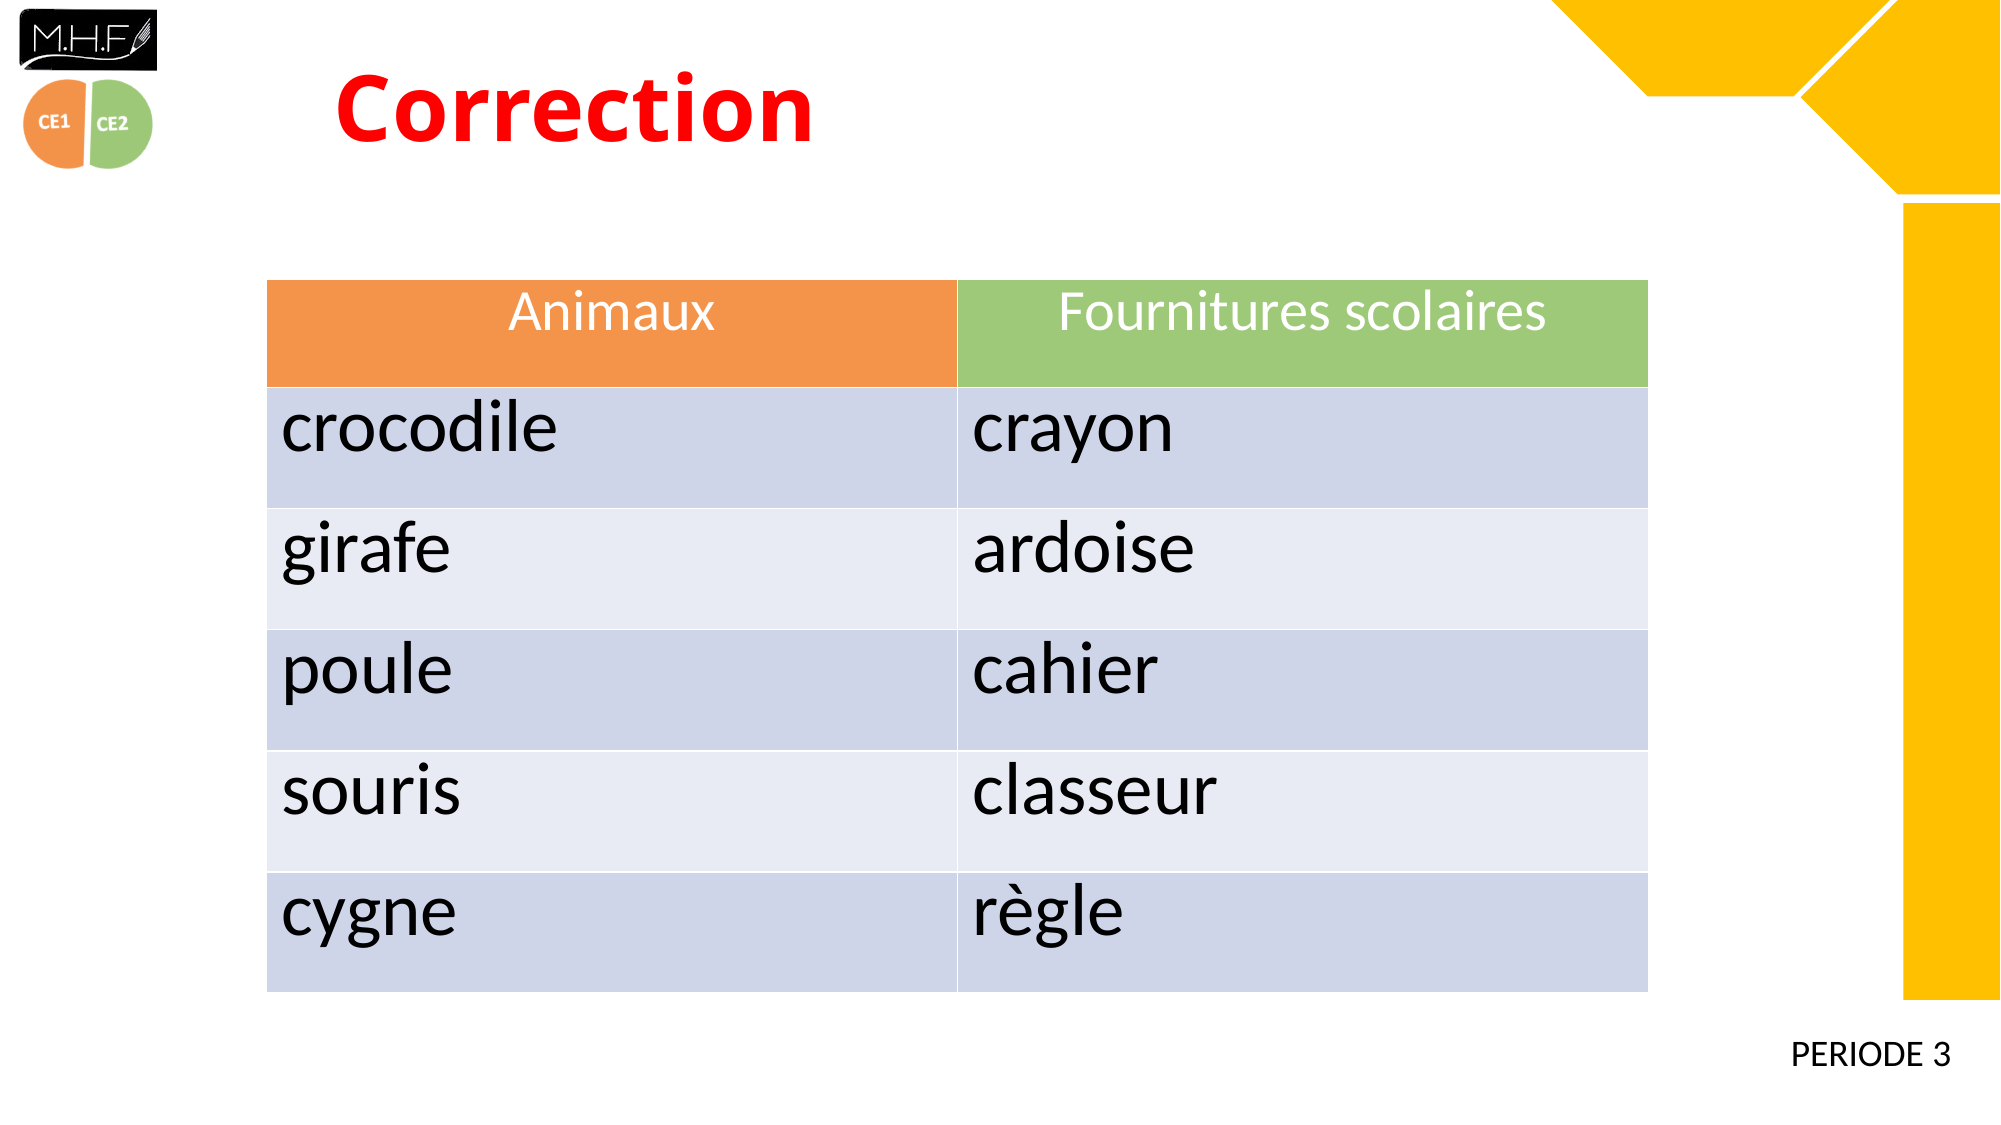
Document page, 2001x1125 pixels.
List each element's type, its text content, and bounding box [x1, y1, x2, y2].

title Correction [318, 3, 1865, 221]
table_header Animaux [267, 280, 957, 387]
text_box [1799, 0, 2000, 196]
table_cell poule [267, 630, 957, 750]
table_cell girafe [267, 509, 957, 629]
table_cell cygne [267, 873, 957, 992]
text_box [1549, 0, 1892, 98]
table_header Fournitures scolaires [958, 280, 1648, 387]
table_cell règle [958, 873, 1648, 992]
table_cell crayon [958, 388, 1648, 508]
table_cell ardoise [958, 509, 1648, 629]
table_cell classeur [958, 752, 1648, 871]
picture [1, 7, 177, 207]
table_cell souris [267, 752, 957, 871]
table_cell crocodile [267, 388, 957, 508]
table_cell cahier [958, 630, 1648, 750]
text_box PERIODE 3 [1362, 1021, 1967, 1125]
text_box [1902, 202, 2000, 1001]
